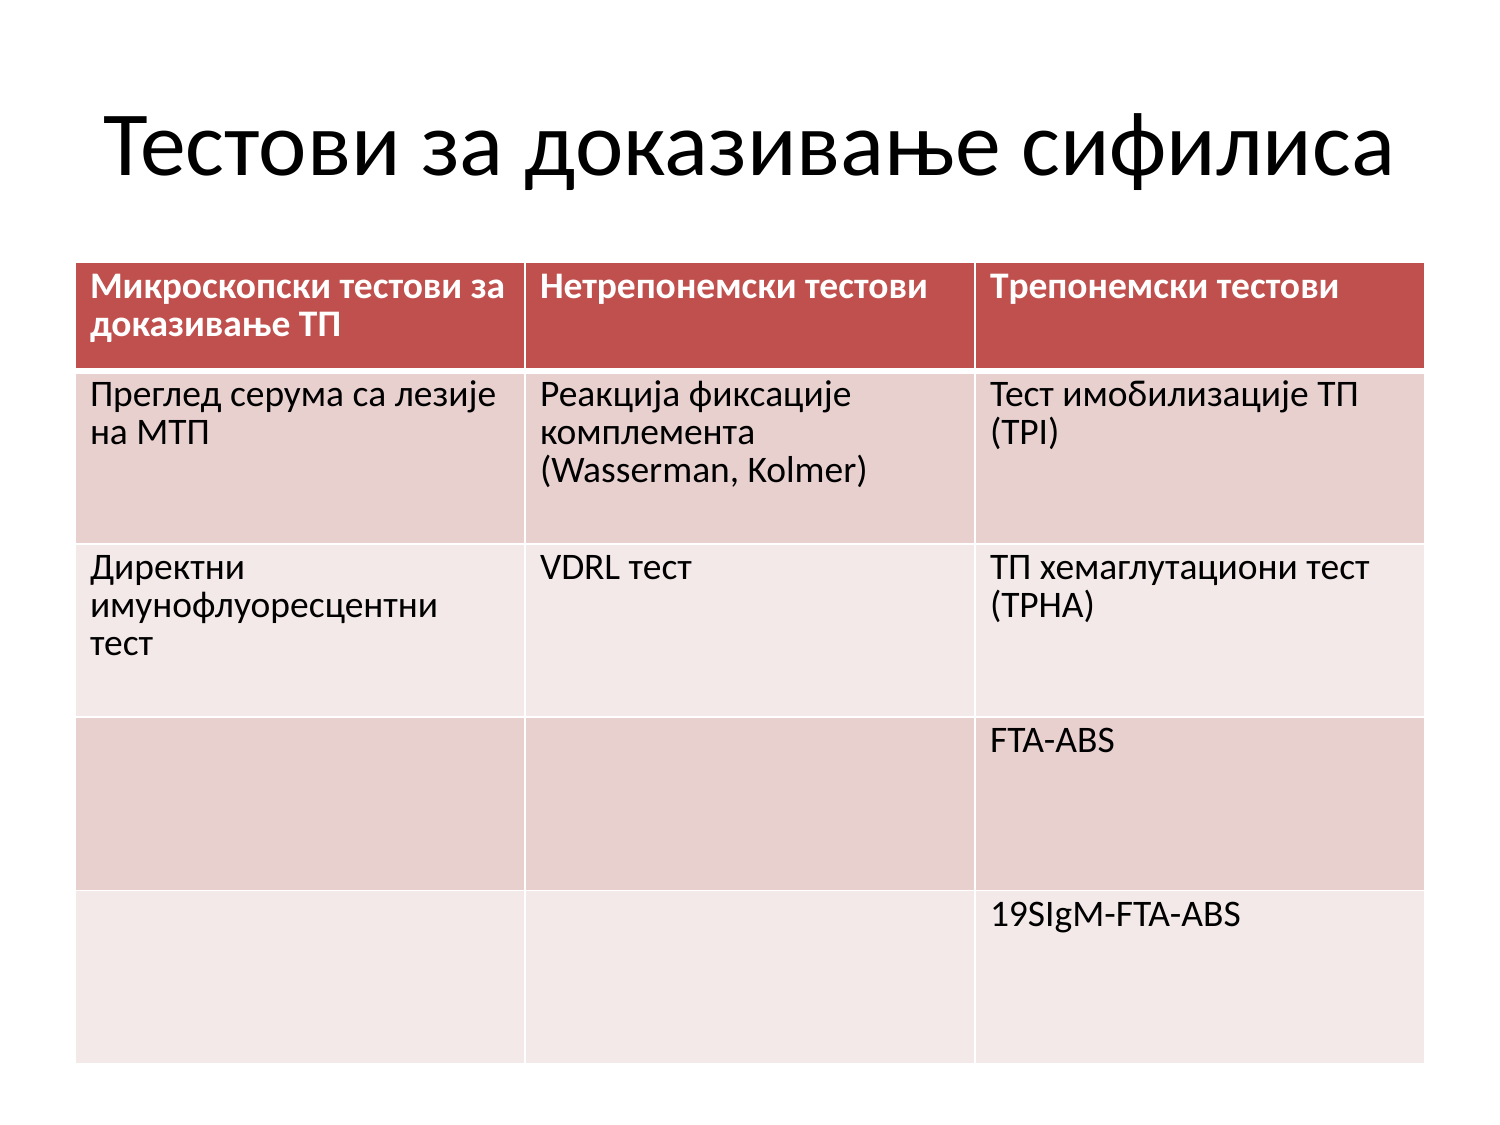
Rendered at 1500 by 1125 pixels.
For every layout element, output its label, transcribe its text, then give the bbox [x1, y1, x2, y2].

table_header Трепонемски тестови [976, 263, 1424, 368]
table_cell VDRL тест [526, 545, 974, 716]
table_cell FTA-ABS [976, 718, 1424, 890]
table_header Микроскопски тестови за доказивање ТП [76, 263, 524, 368]
table_cell [526, 891, 974, 1063]
title Тестови за доказивање сифилиса [75, 45, 1425, 233]
table_cell Тест имобилизације ТП (TPI) [976, 374, 1424, 543]
table_cell Реакција фиксације комплемента (Wasserman, Kolmer) [526, 374, 974, 543]
table_cell [76, 718, 524, 890]
table_cell 19SIgM-FTA-ABS [976, 891, 1424, 1063]
table_cell [76, 891, 524, 1063]
table_header Нетрепонемски тестови [526, 263, 974, 368]
table_cell [526, 718, 974, 890]
table_cell Директни имунофлуоресцентни тест [76, 545, 524, 716]
table_cell Преглед серума са лезије на МТП [76, 374, 524, 543]
table_cell TП хемаглутациони тест (TPHA) [976, 545, 1424, 716]
